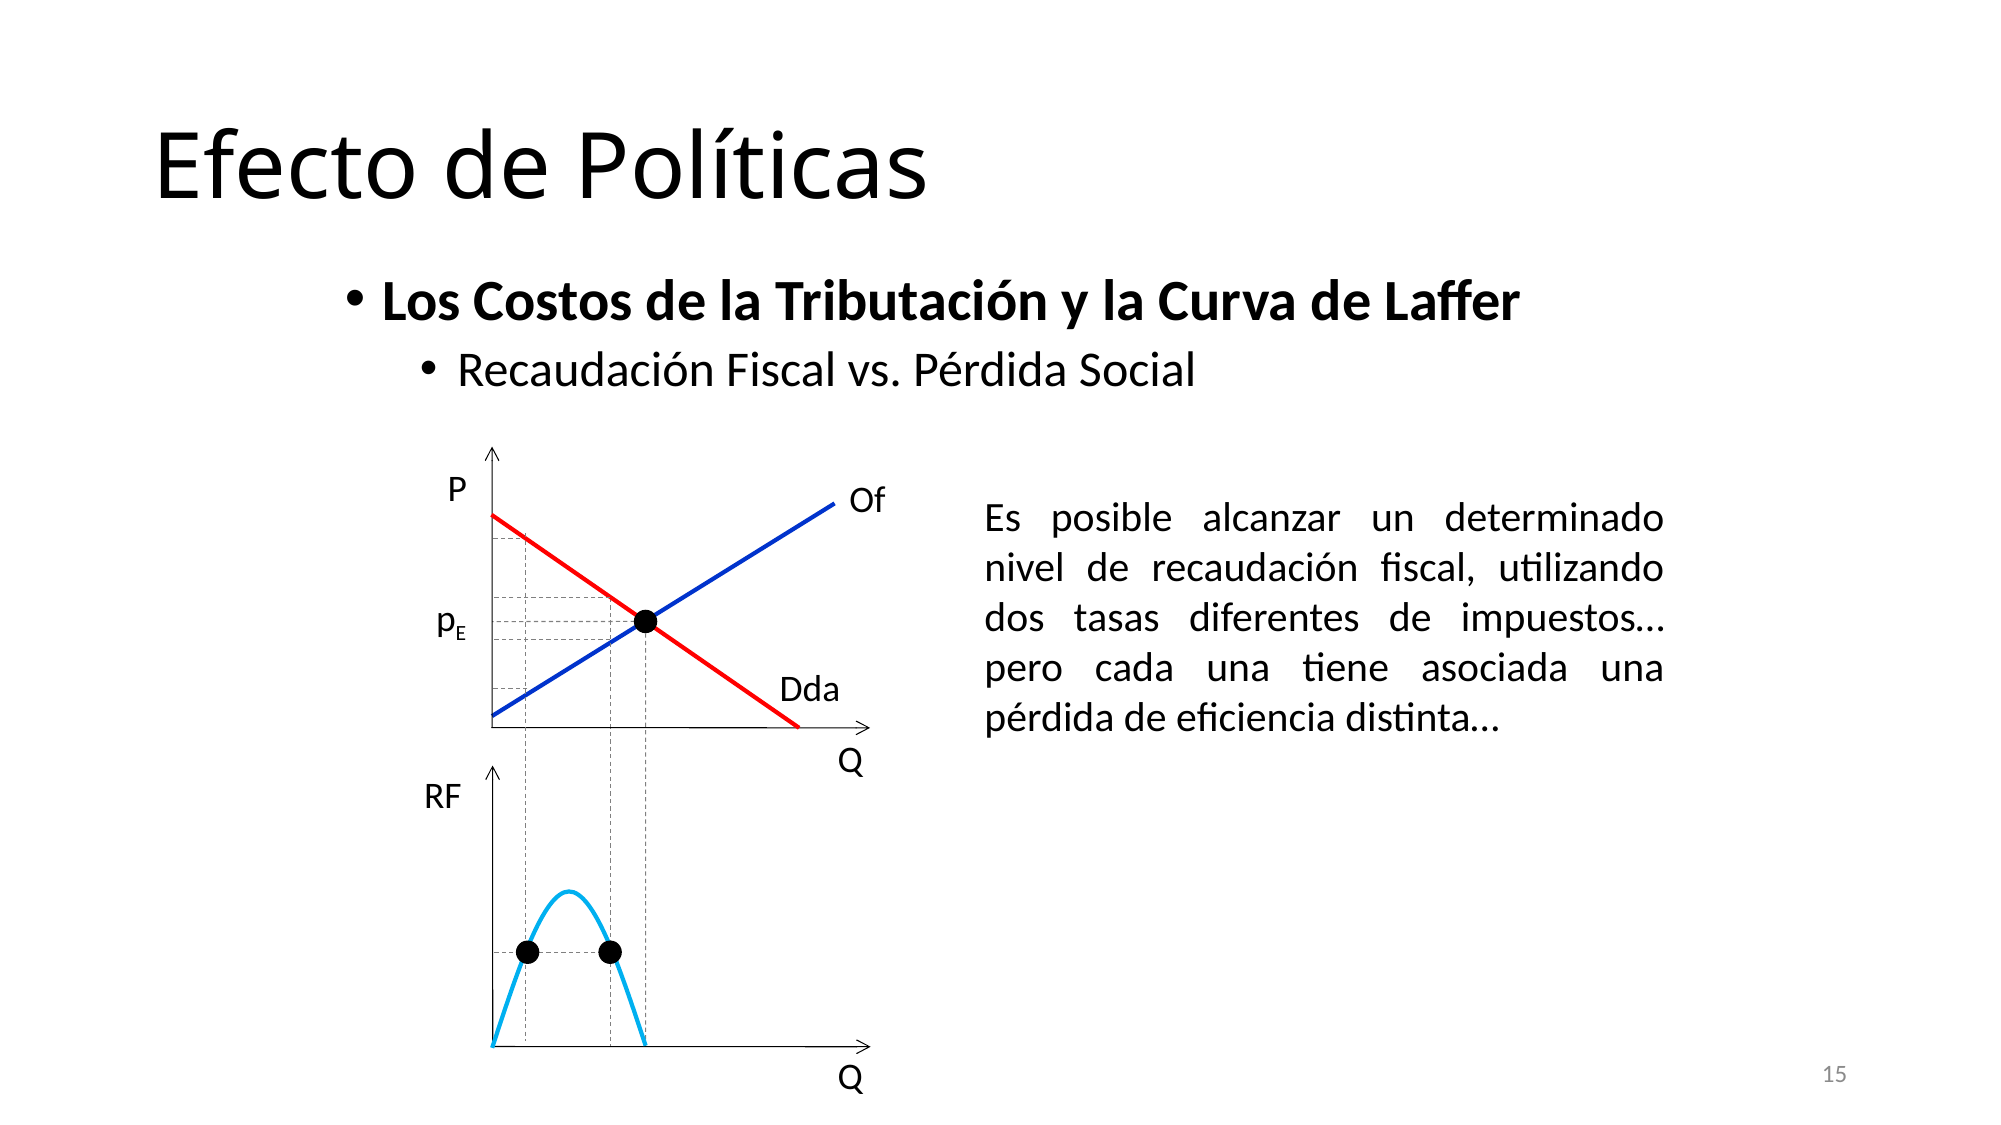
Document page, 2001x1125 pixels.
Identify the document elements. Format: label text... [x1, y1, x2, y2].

slide_number 15 [1412, 1042, 1863, 1103]
text_box [514, 953, 541, 965]
text_box [530, 907, 608, 952]
text_box RF [409, 788, 550, 822]
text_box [492, 503, 835, 716]
text_box [514, 939, 541, 952]
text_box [491, 514, 800, 728]
list Los Costos de la Tributación y la Curva de Laffer Recaudación Fiscal vs. Pérdida Social [329, 262, 1680, 1005]
title Efecto de Políticas [137, 59, 1863, 278]
text_box [492, 953, 647, 1046]
text_box [548, 890, 590, 906]
text_box RF [409, 763, 550, 787]
text_box [597, 939, 623, 965]
text_box Es posible alcanzar un determinado nivel de recaudación fiscal, utilizando dos tasas diferentes de impuestos… pero cada una tiene asociada una pérdida de eficiencia distinta… [969, 482, 1680, 748]
text_box Of [834, 467, 976, 528]
text_box pE [421, 588, 491, 652]
text_box Q [822, 727, 964, 788]
text_box P [432, 456, 574, 516]
text_box Dda [800, 656, 906, 717]
text_box Q [822, 1045, 964, 1105]
